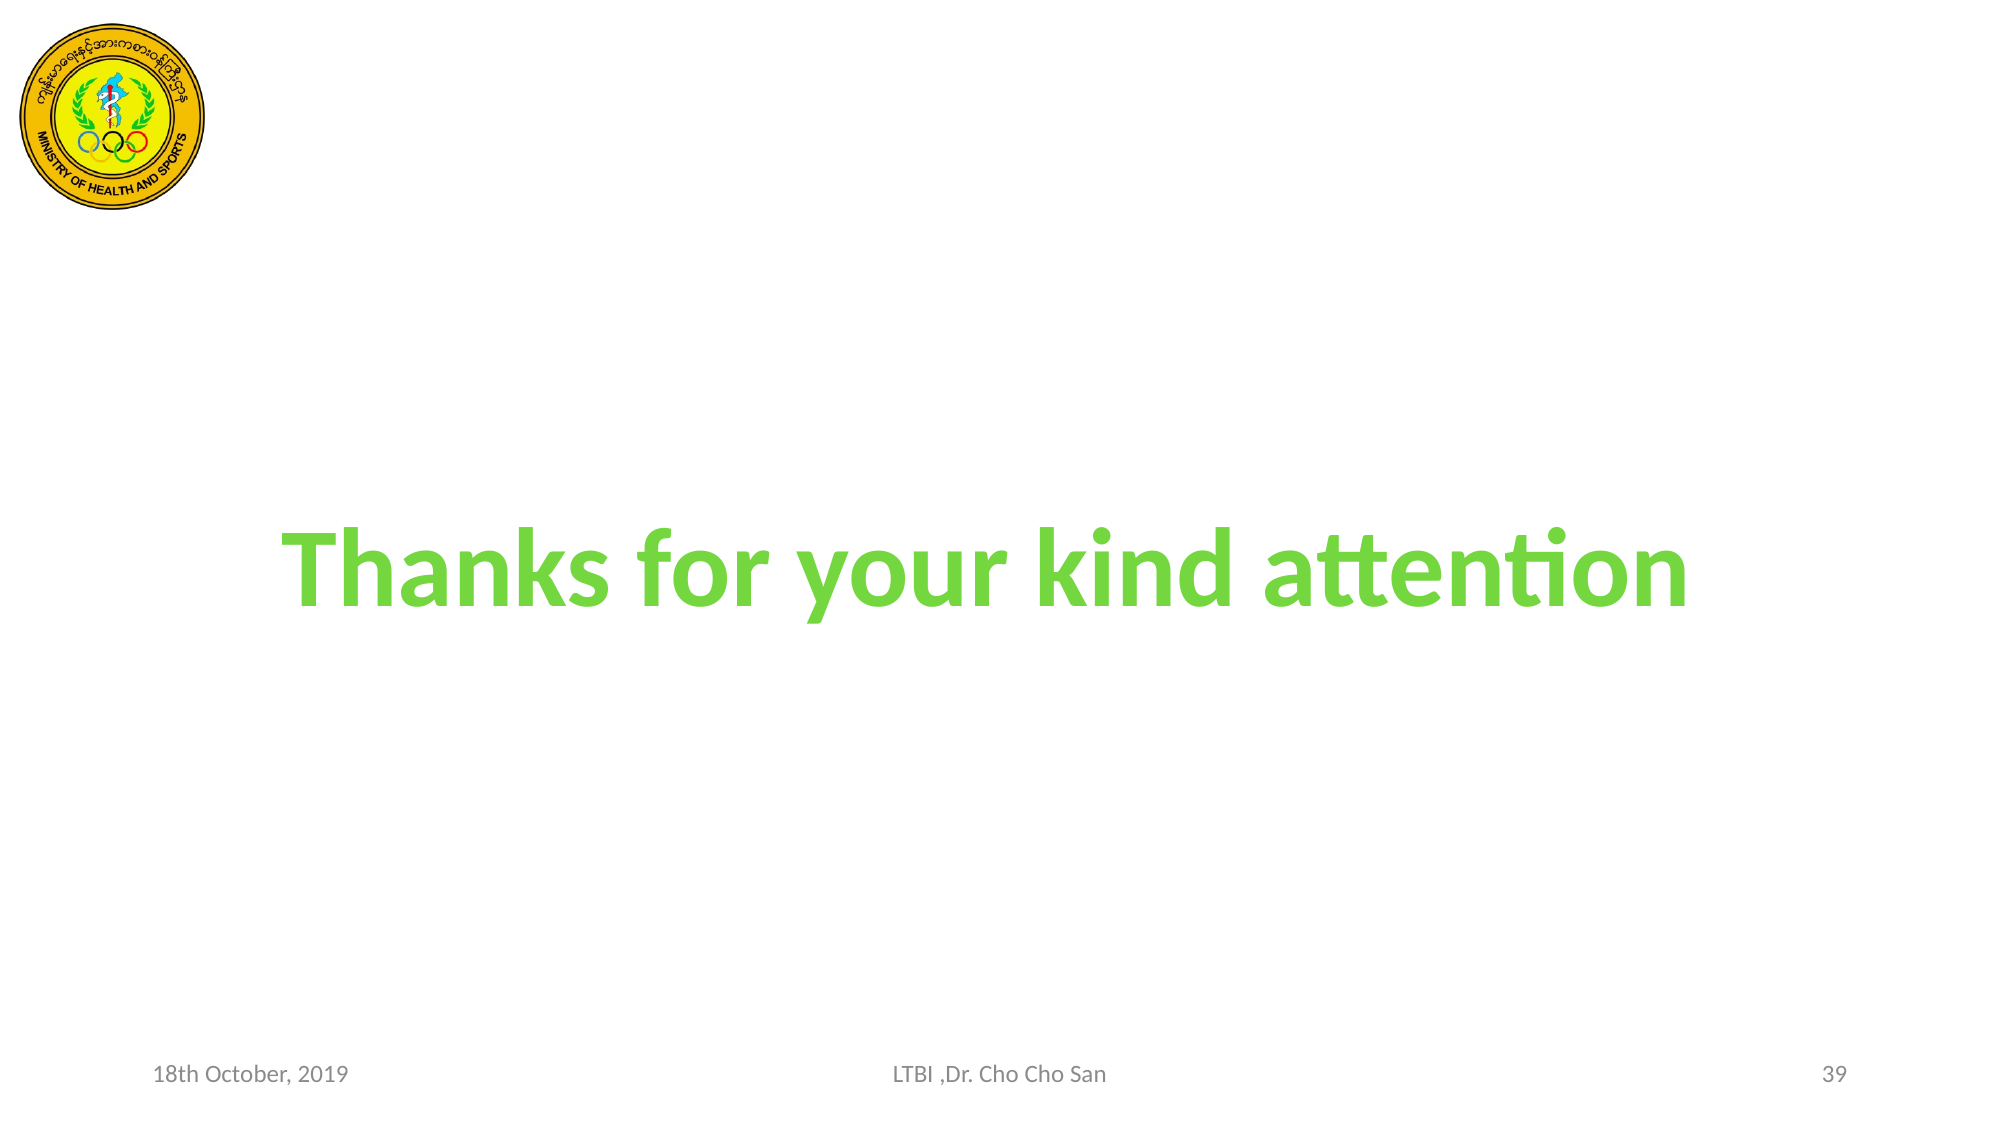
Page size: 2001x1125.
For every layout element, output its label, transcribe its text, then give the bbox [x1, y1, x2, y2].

text_box Thanks for your kind attention [266, 486, 1734, 637]
slide_number 39 [1412, 1042, 1863, 1103]
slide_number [137, 1042, 588, 1103]
footer LTBI ,Dr. Cho Cho San [662, 1042, 1338, 1103]
picture [19, 23, 205, 210]
